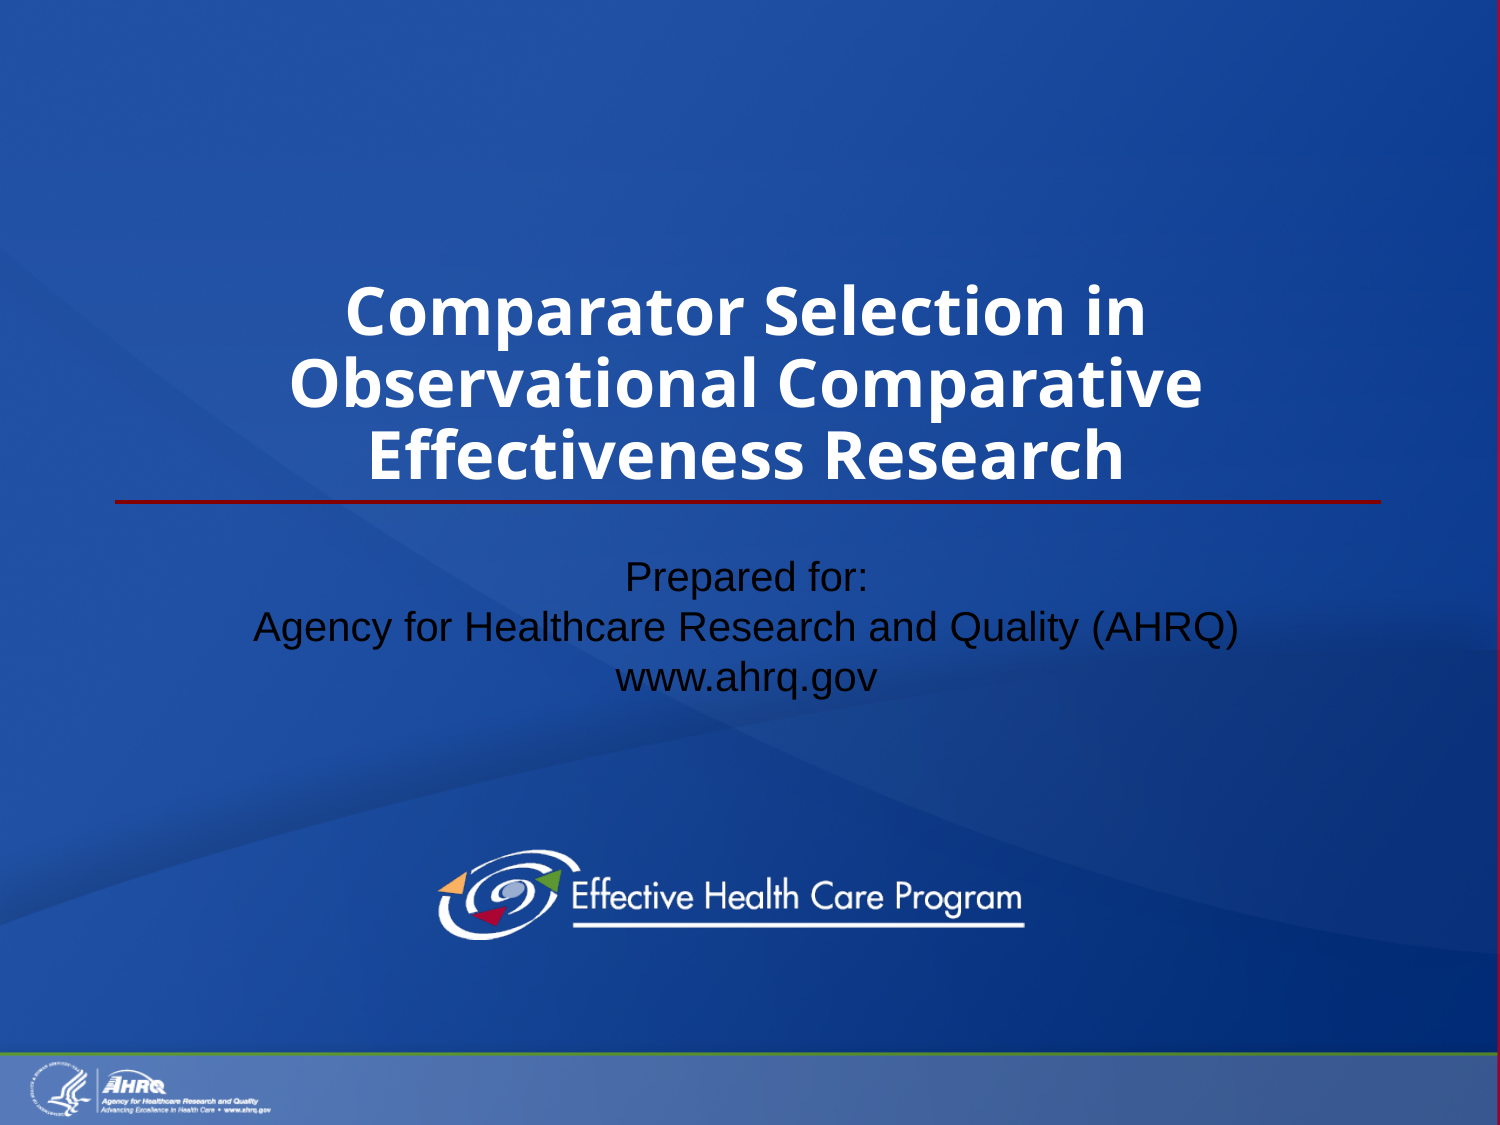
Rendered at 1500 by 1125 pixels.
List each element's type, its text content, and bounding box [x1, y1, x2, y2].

picture [0, 0, 1500, 1125]
subtitle Prepared for: Agency for Healthcare Research and Quality (AHRQ) www.ahrq.gov [112, 549, 1382, 813]
title Comparator Selection in Observational Comparative Effectiveness Research [112, 236, 1382, 494]
